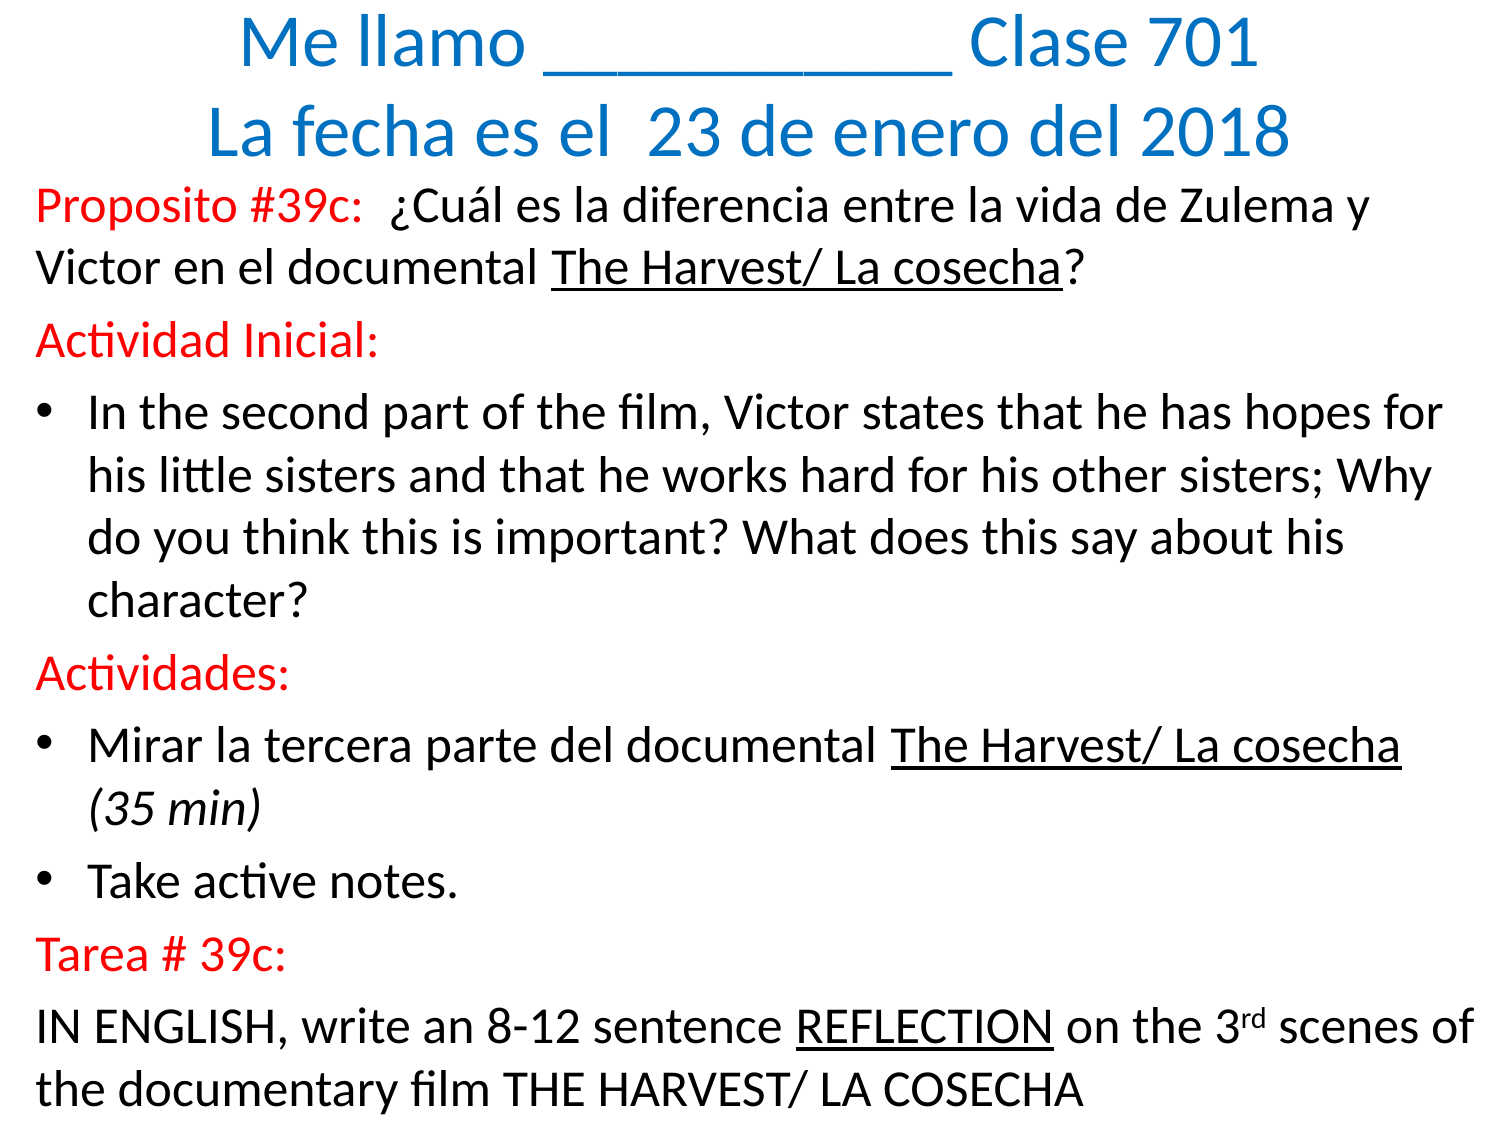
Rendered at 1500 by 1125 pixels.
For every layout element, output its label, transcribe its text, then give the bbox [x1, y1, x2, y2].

list Proposito #39c: ¿Cuál es la diferencia entre la vida de Zulema y Victor en el documental The Harvest/ La cosecha? Actividad Inicial: In the second part of the film, Victor states that he has hopes for his little sisters and that he works hard for his other sisters; Why do you think this is important? What does this say about his character? Actividades: Mirar la tercera parte del documental The Harvest/ La cosecha (35 min) Take active notes. Tarea # 39c: IN ENGLISH, write an 8-12 sentence REFLECTION on the 3rd scenes of the documentary film THE HARVEST/ LA COSECHA [20, 162, 1496, 1125]
title Me llamo ___________ Clase 701 La fecha es el 23 de enero del 2018 [75, 0, 1425, 162]
